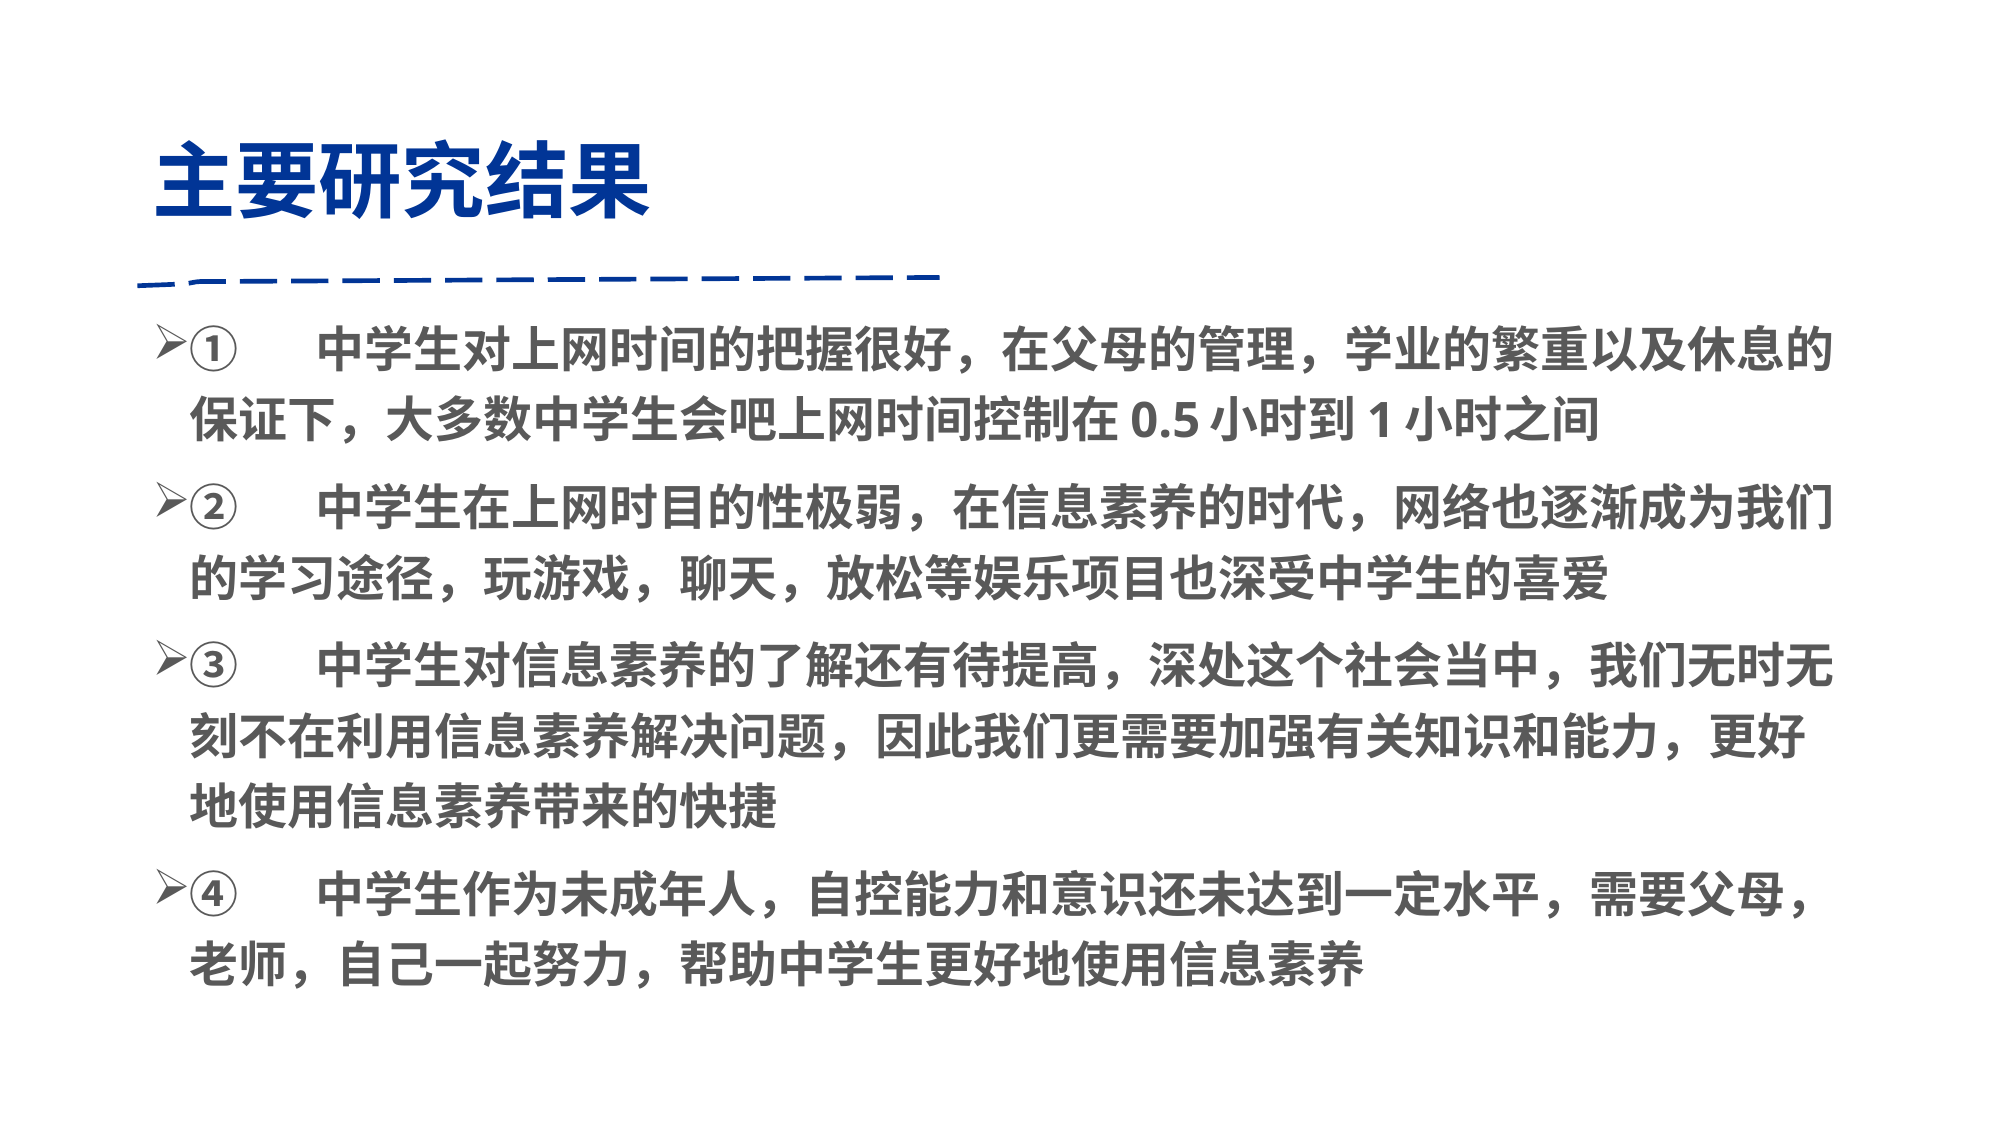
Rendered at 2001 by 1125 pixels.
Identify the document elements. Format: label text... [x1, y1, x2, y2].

title 主要研究结果 [137, 59, 1863, 278]
list ① 中学生对上网时间的把握很好，在父母的管理，学业的繁重以及休息的保证下，大多数中学生会吧上网时间控制在0.5小时到1小时之间 ② 中学生在上网时目的性极弱，在信息素养的时代，网络也逐渐成为我们的学习途径，玩游戏，聊天，放松等娱乐项目也深受中学生的喜爱 ③ 中学生对信息素养的了解还有待提高，深处这个社会当中，我们无时无刻不在利用信息素养解决问题，因此我们更需要加强有关知识和能力，更好地使用信息素养带来的快捷 ④ 中学生作为未成年人，自控能力和意识还未达到一定水平，需要父母，老师，自己一起努力，帮助中学生更好地使用信息素养 [137, 299, 1863, 1014]
